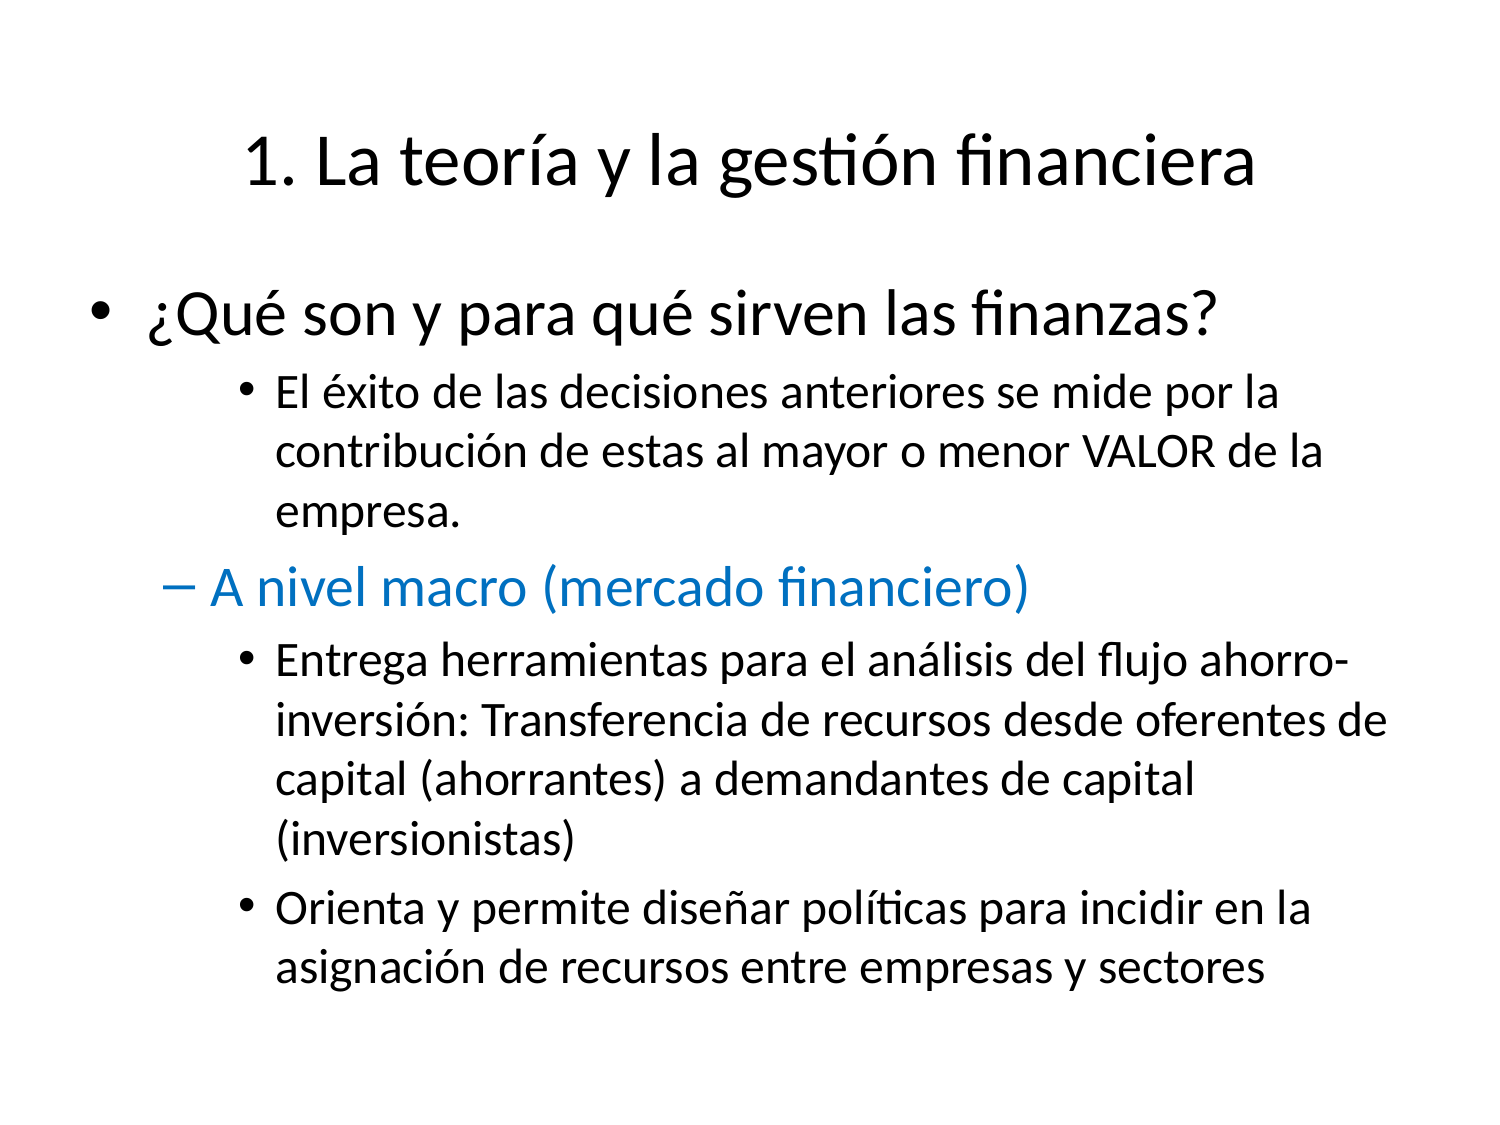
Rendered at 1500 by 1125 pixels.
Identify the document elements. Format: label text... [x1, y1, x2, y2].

title 1. La teoría y la gestión financiera [75, 45, 1425, 208]
list ¿Qué son y para qué sirven las finanzas? El éxito de las decisiones anteriores se mide por la contribución de estas al mayor o menor VALOR de la empresa. A nivel macro (mercado financiero) Entrega herramientas para el análisis del flujo ahorro-inversión: Transferencia de recursos desde oferentes de capital (ahorrantes) a demandantes de capital (inversionistas) Orienta y permite diseñar políticas para incidir en la asignación de recursos entre empresas y sectores [75, 262, 1425, 1005]
